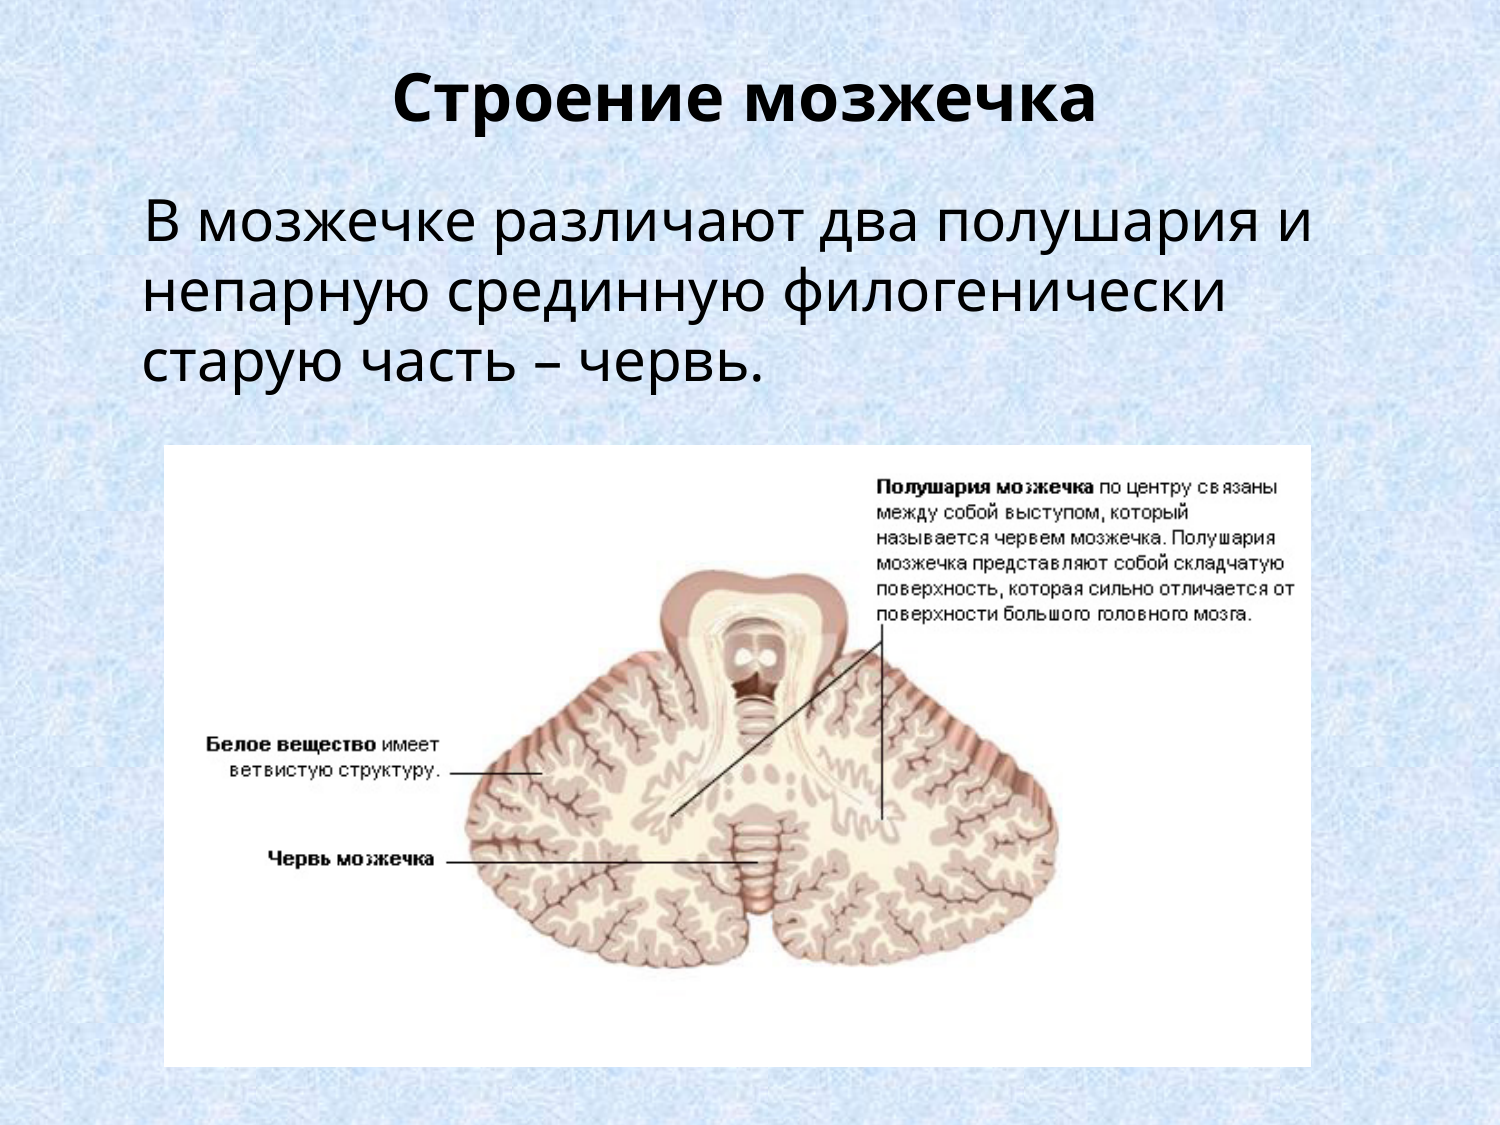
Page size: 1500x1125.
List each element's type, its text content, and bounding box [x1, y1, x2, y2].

list В мозжечке различают два полушария и непарную срединную филогенически старую часть – червь. [70, 175, 1407, 528]
title Строение мозжечка [70, 23, 1421, 166]
picture [0, 0, 1500, 1125]
